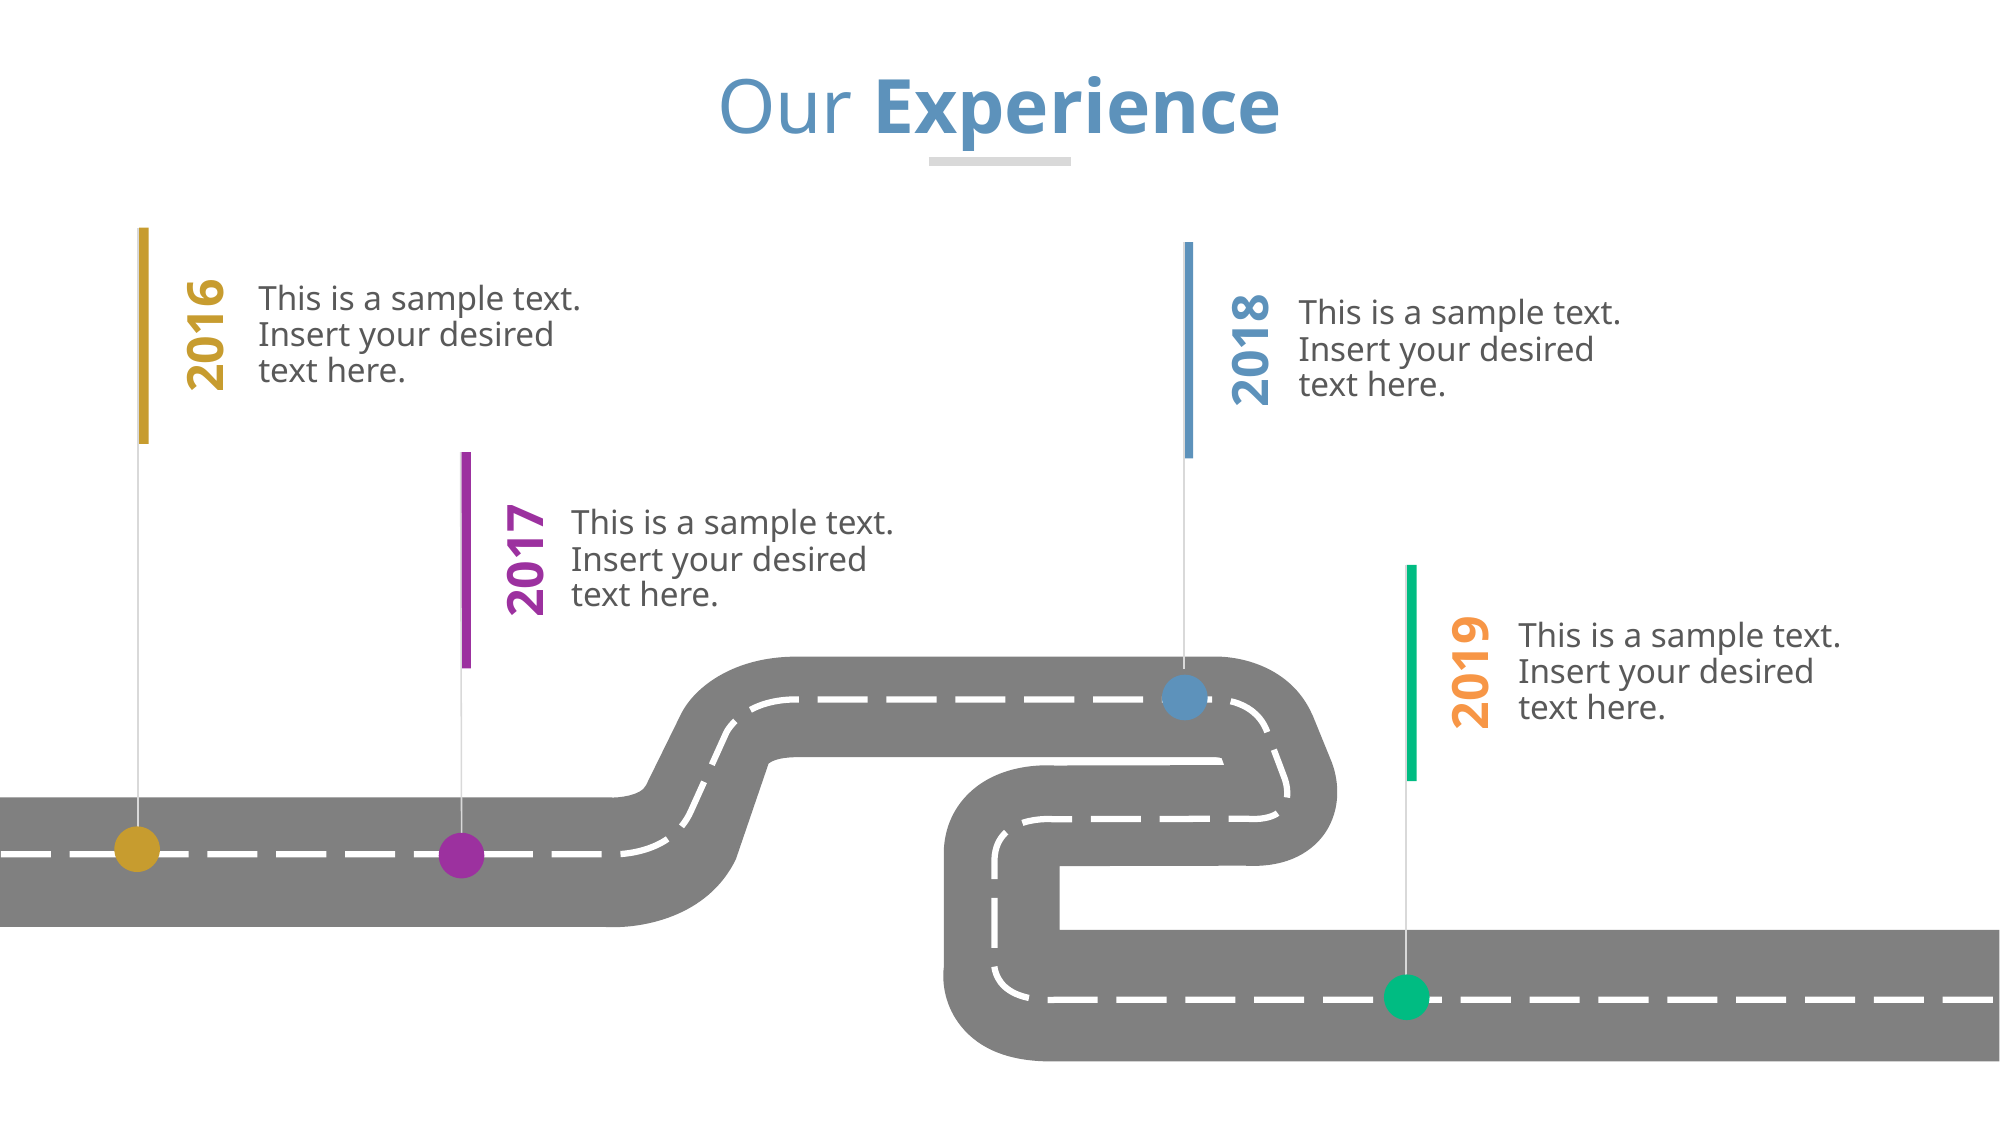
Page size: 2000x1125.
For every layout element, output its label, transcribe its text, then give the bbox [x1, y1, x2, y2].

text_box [0, 655, 2000, 1062]
text_box This is a sample text. Insert your desired text here. [1298, 289, 1644, 412]
text_box 2016 [165, 264, 241, 408]
text_box [459, 450, 473, 654]
title Our Experience [99, 45, 1900, 162]
text_box This is a sample text. Insert your desired text here. [1518, 611, 1876, 654]
text_box [1183, 240, 1195, 460]
text_box This is a sample text. Insert your desired text here. [571, 499, 911, 622]
text_box [1405, 563, 1419, 654]
text_box [137, 225, 151, 446]
text_box 2018 [1211, 278, 1287, 423]
text_box 2019 [1431, 601, 1507, 654]
text_box 2017 [486, 488, 561, 633]
text_box This is a sample text. Insert your desired text here. [258, 274, 598, 397]
